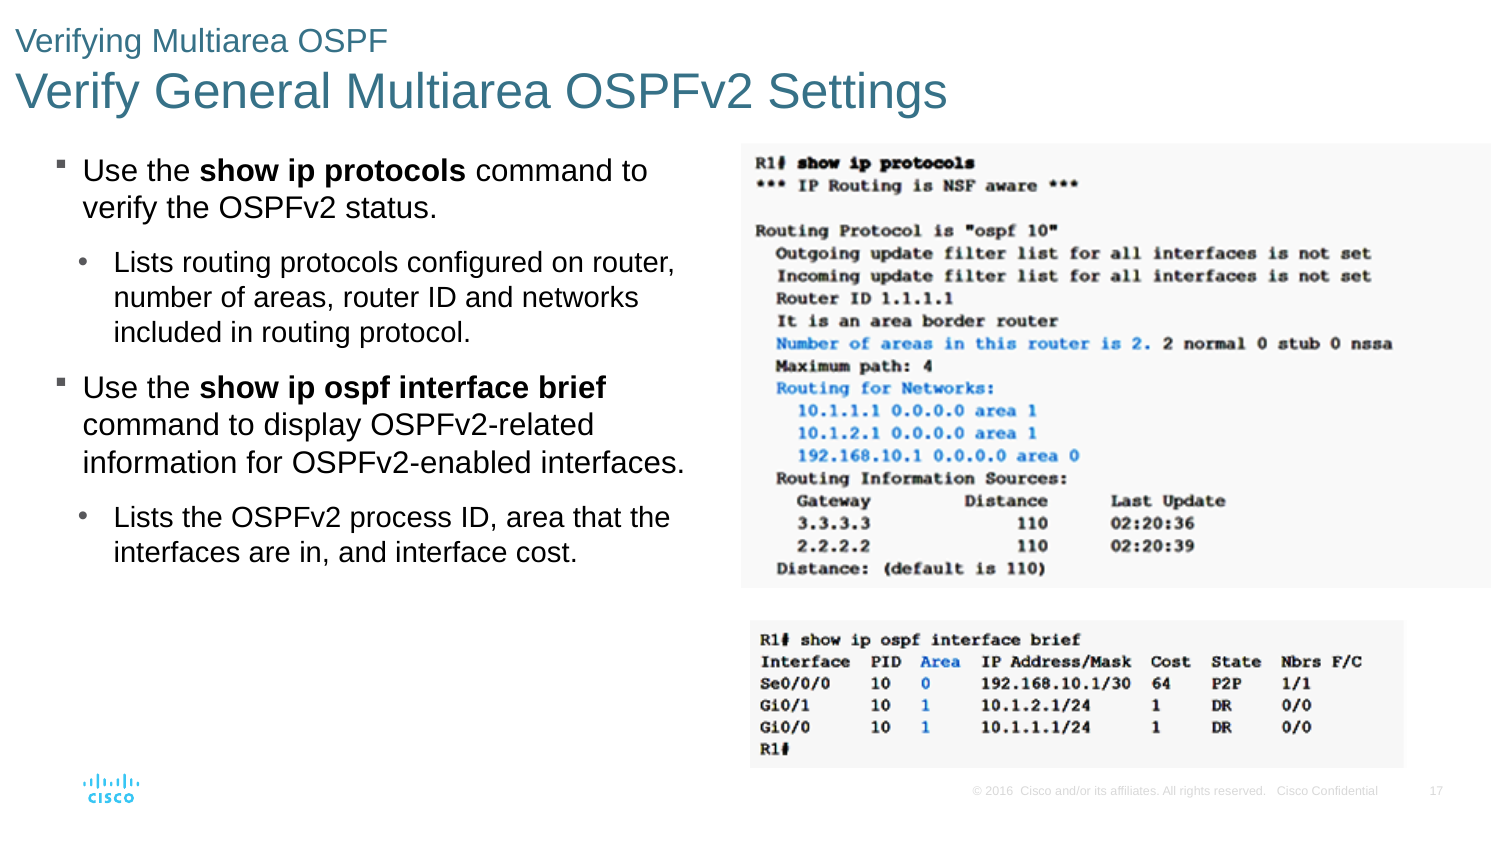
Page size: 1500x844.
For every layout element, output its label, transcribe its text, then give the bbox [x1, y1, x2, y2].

list Use the show ip protocols command to verify the OSPFv2 status. Lists routing protocols configured on router, number of areas, router ID and networks included in routing protocol. Use the show ip ospf interface brief command to display OSPFv2-related information for OSPFv2-enabled interfaces. Lists the OSPFv2 process ID, area that the interfaces are in, and interface cost. [39, 142, 740, 828]
picture [741, 142, 1491, 588]
picture [749, 618, 1407, 768]
title Verifying Multiarea OSPF Verify General Multiarea OSPFv2 Settings [0, 6, 1500, 131]
